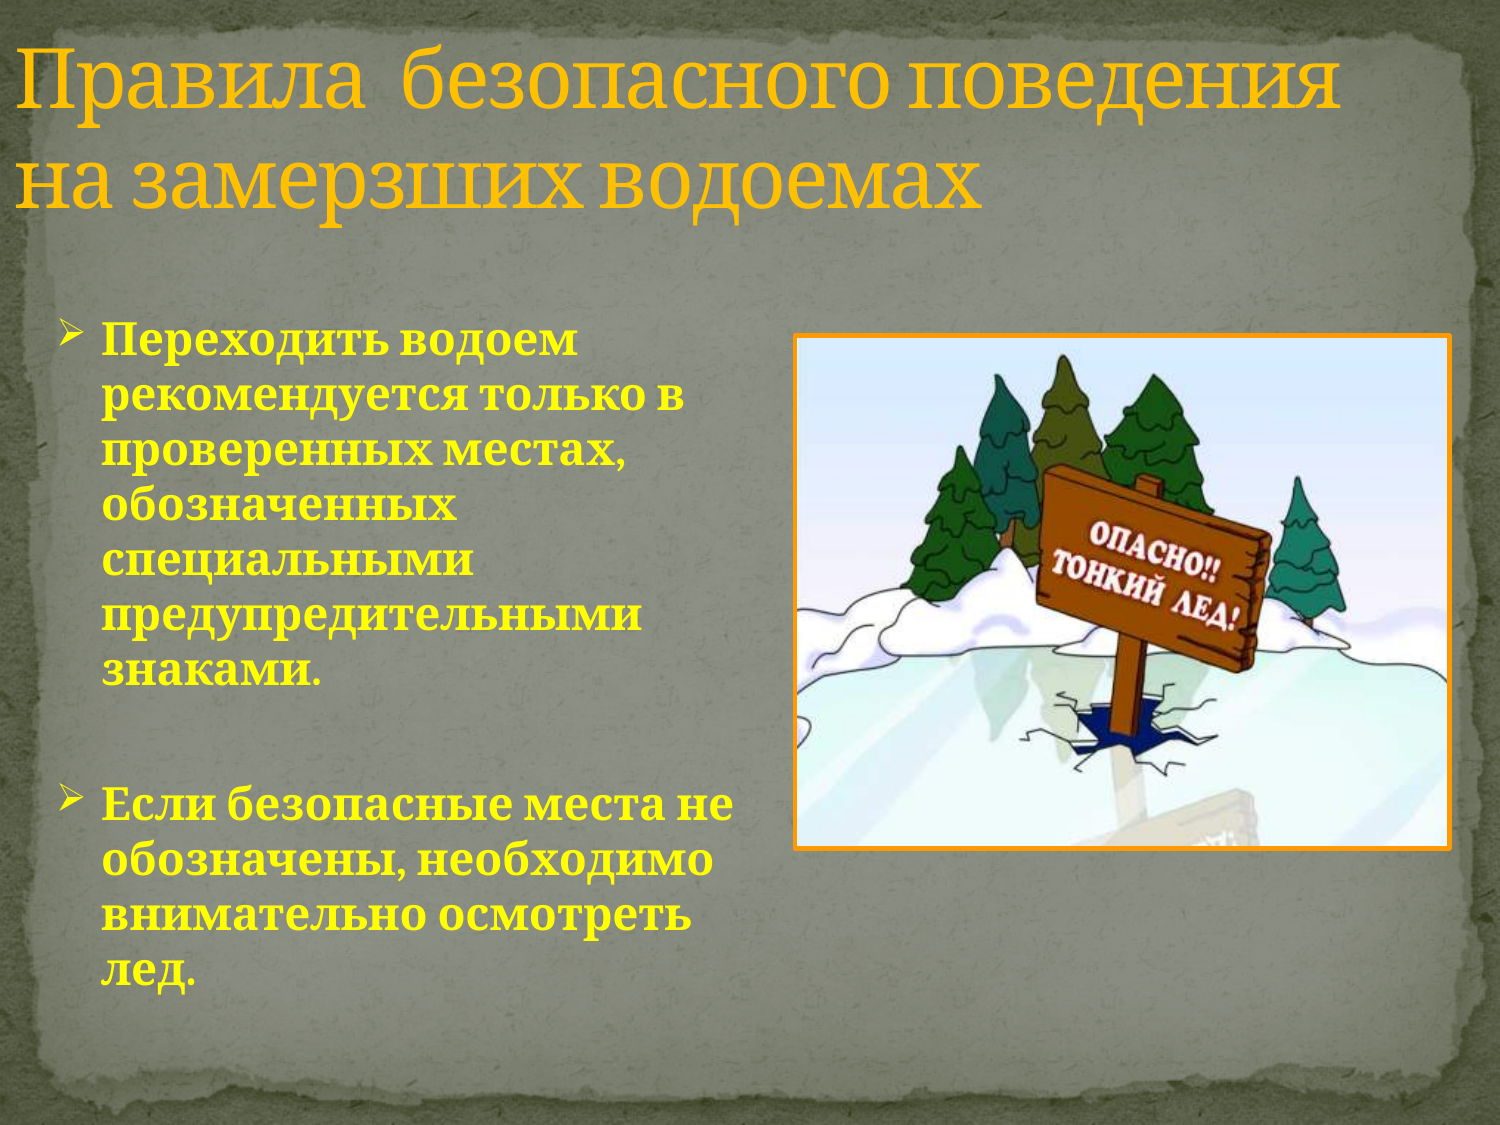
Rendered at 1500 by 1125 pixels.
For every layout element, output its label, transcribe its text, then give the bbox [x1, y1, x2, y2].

title Правила безопасного поведения на замерзших водоемах [0, 45, 1500, 233]
list Переходить водоем рекомендуется только в проверенных местах, обозначенных специальными предупредительными знаками. Если безопасные места не обозначены, необходимо внимательно осмотреть лед. [41, 302, 762, 1076]
picture [797, 338, 1447, 846]
